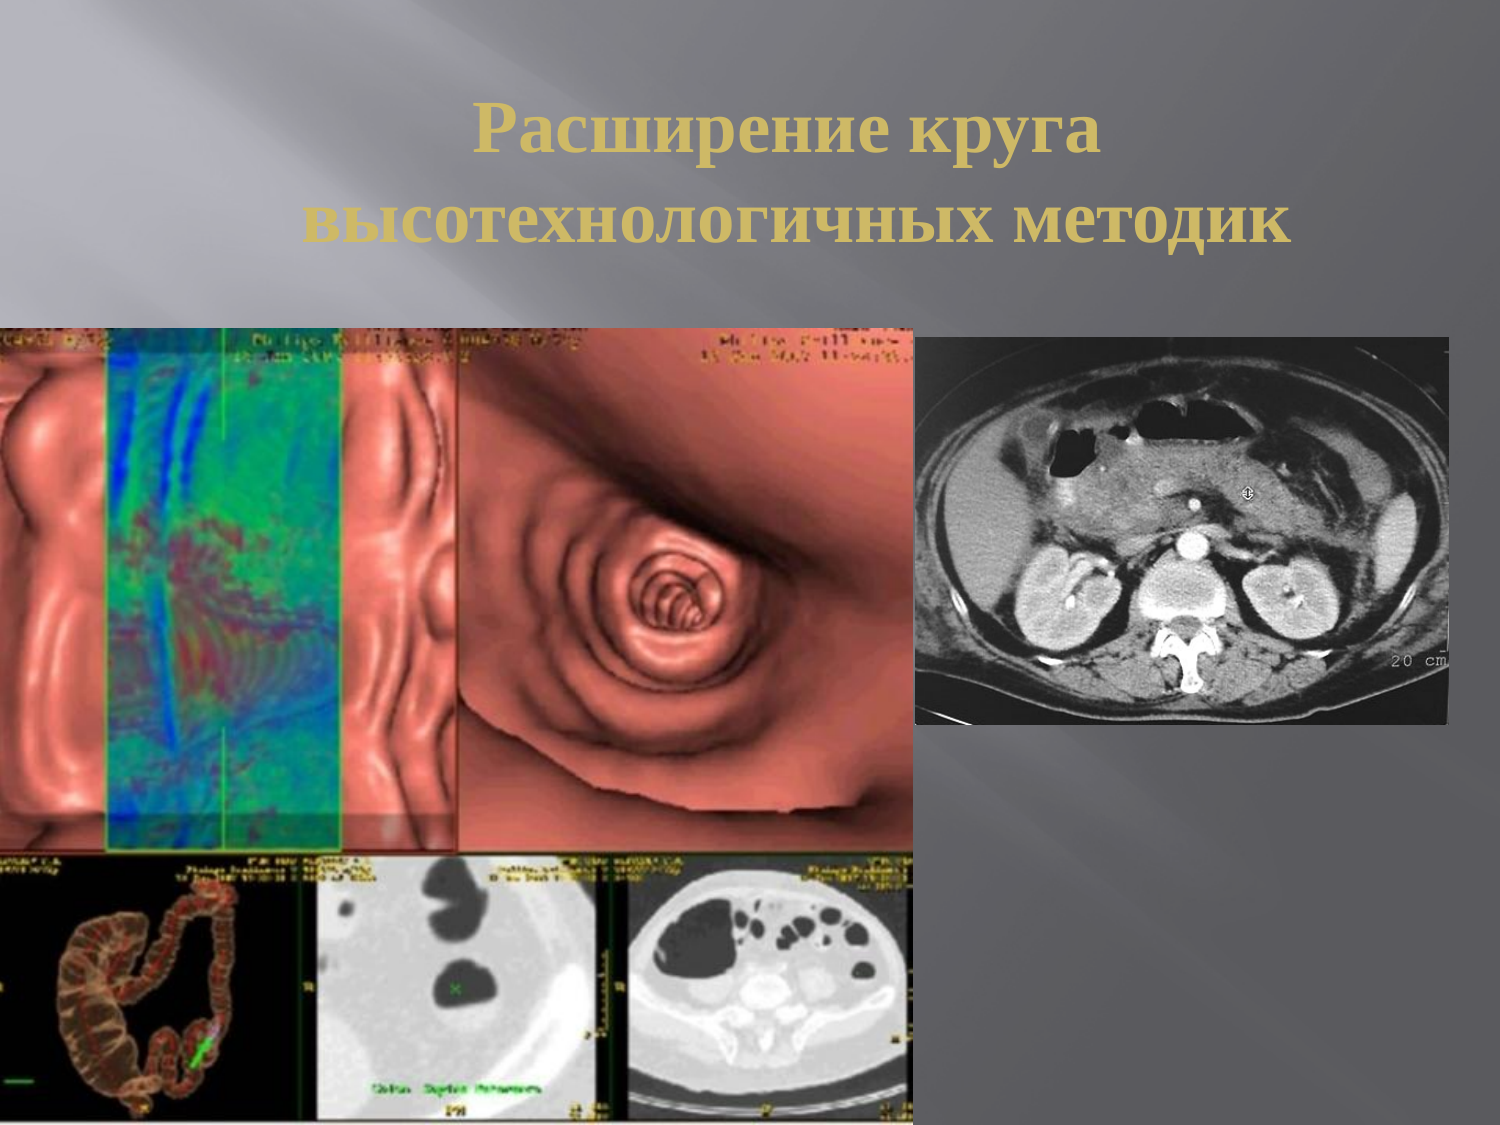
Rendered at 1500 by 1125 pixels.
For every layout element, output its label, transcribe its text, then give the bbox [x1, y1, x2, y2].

picture [915, 337, 1449, 725]
picture [0, 327, 913, 1125]
text_box Расширение круга высотехнологичных методик МСКТ с внутривенн [140, 70, 1454, 347]
